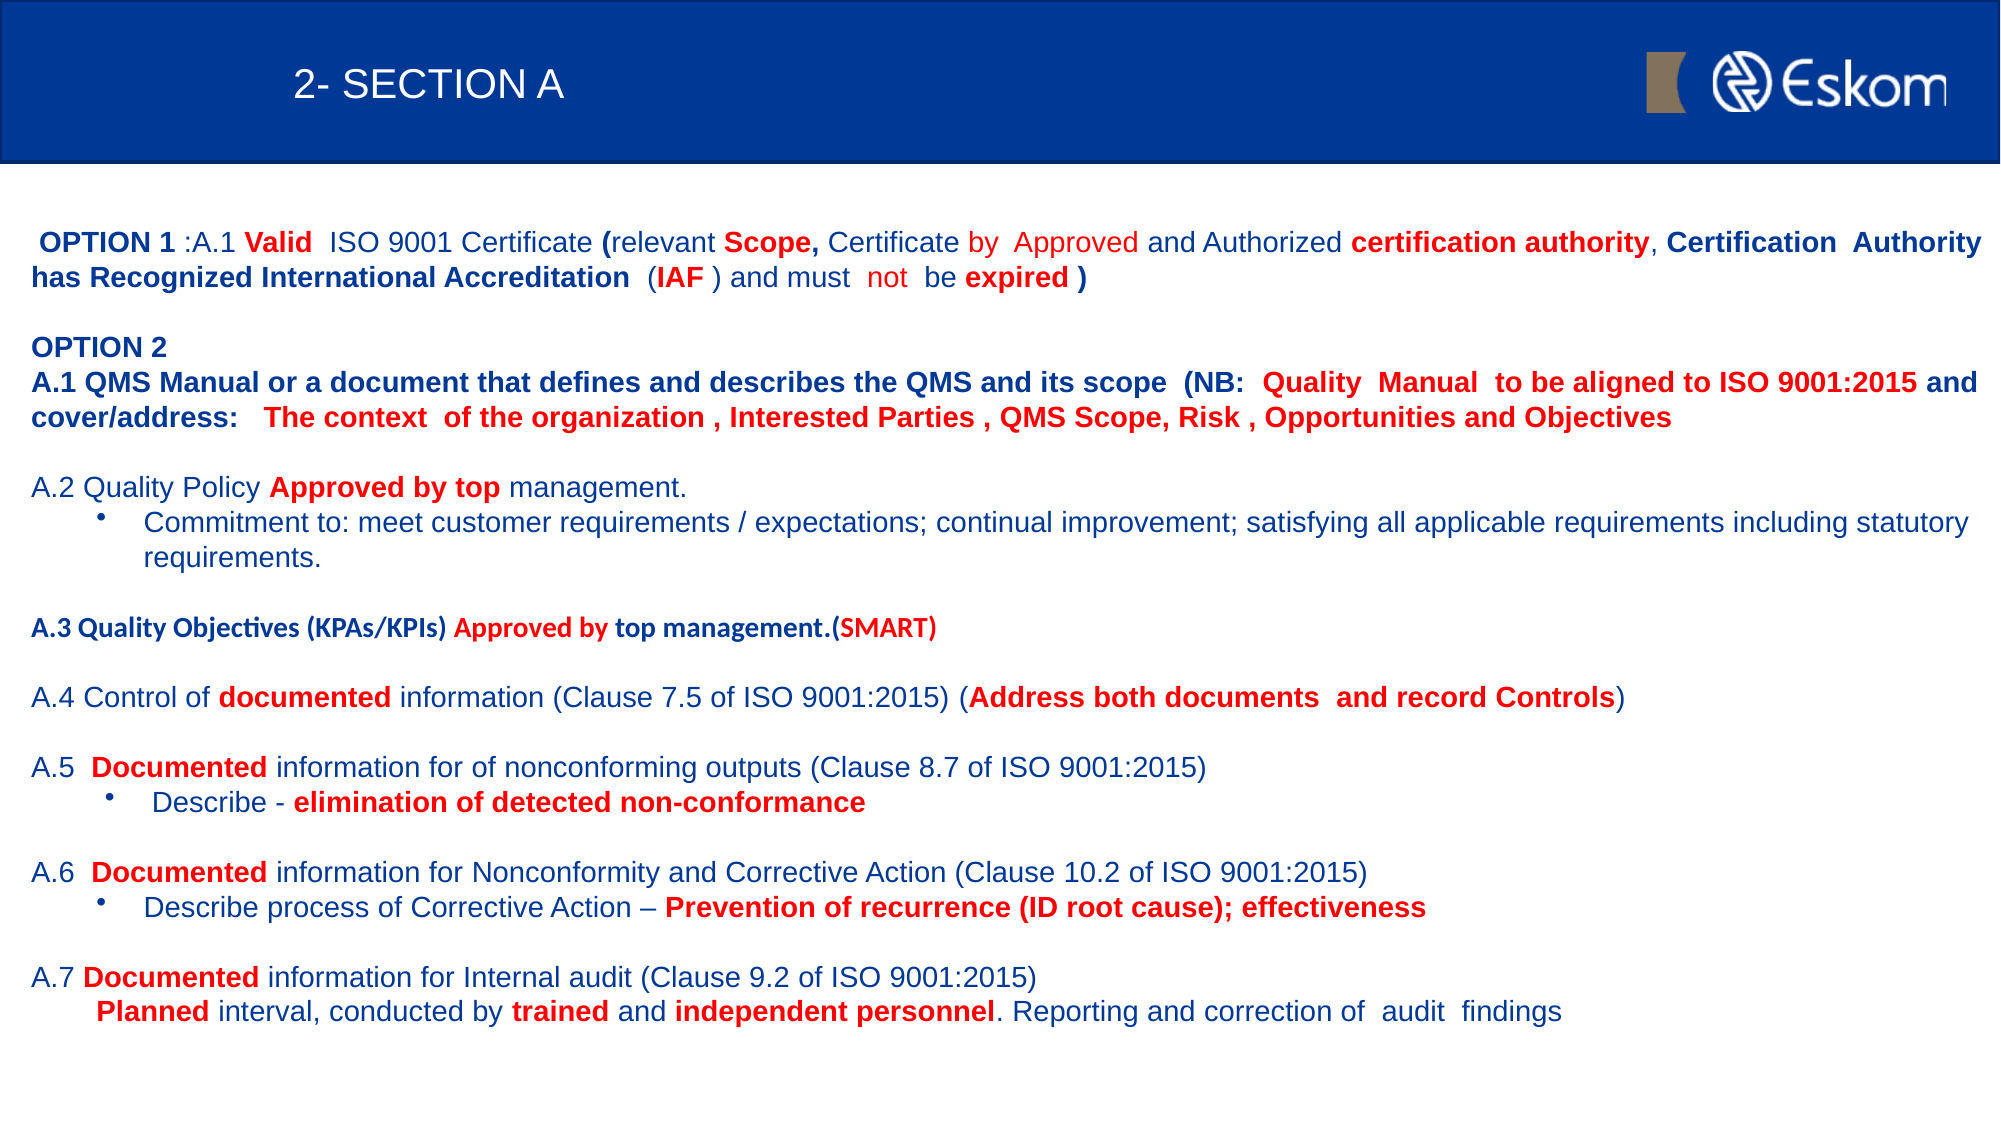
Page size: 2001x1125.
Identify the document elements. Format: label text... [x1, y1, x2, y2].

title 2- SECTION A [278, 30, 1429, 141]
text_box OPTION 1 :A.1 Valid ISO 9001 Certificate (relevant Scope, Certificate by Approved and Authorized certification authority, Certification Authority has Recognized International Accreditation (IAF ) and must not be expired ) OPTION 2 A.1 QMS Manual or a document that defines and describes the QMS and its scope (NB: Quality Manual to be aligned to ISO 9001:2015 and cover/address: The context of the organization , Interested Parties , QMS Scope, Risk , Opportunities and Objectives A.2 Quality Policy Approved by top management. Commitment to: meet customer requirements / expectations; continual improvement; satisfying all applicable requirements including statutory requirements. A.3 Quality Objectives (KPAs/KPIs) Approved by top management.(SMART) A.4 Control of documented information (Clause 7.5 of ISO 9001:2015) (Address both documents and record Controls) A.5 Documented information for of nonconforming outputs (Clause 8.7 of ISO 9001:2015) Describe - elimination of detected non-conformance A.6 Documented information for Nonconformity and Corrective Action (Clause 10.2 of ISO 9001:2015) Describe process of Corrective Action – Prevention of recurrence (ID root cause); effectiveness A.7 Documented information for Internal audit (Clause 9.2 of ISO 9001:2015) Planned interval, conducted by trained and independent personnel. Reporting and correction of audit findings [16, 216, 2000, 1036]
